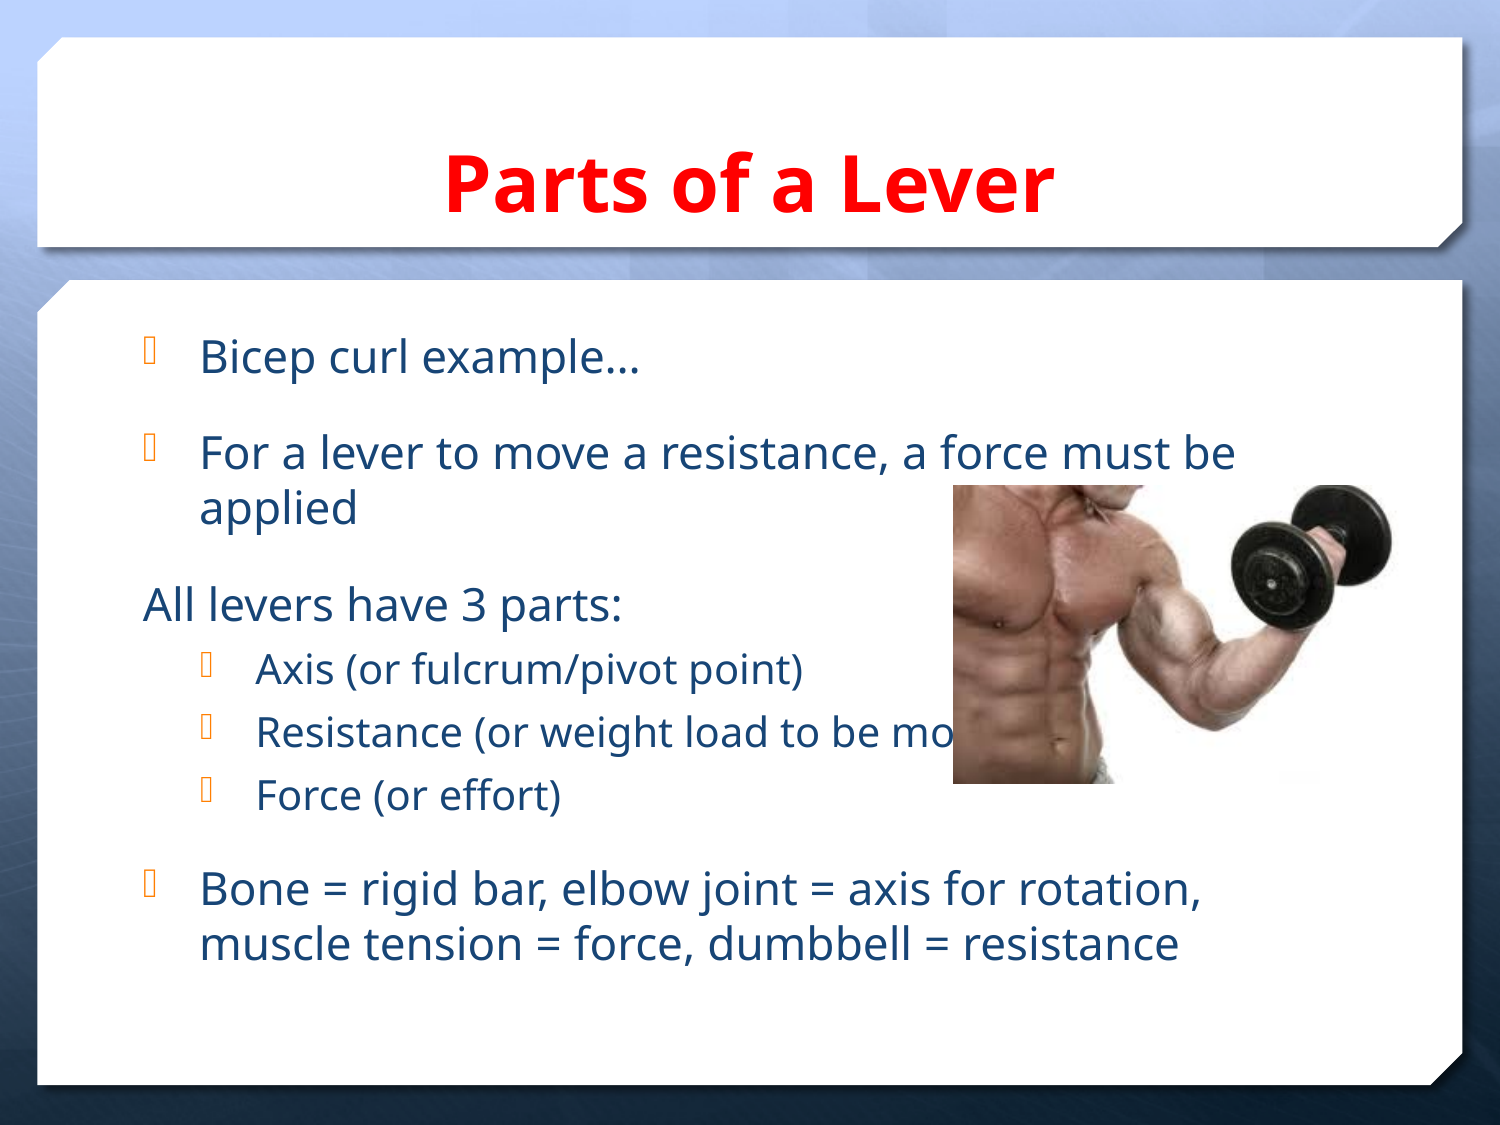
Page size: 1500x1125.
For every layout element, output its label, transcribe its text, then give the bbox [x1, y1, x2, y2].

title Parts of a Lever [127, 48, 1372, 236]
list Bicep curl example… For a lever to move a resistance, a force must be applied All levers have 3 parts: Axis (or fulcrum/pivot point) Resistance (or weight load to be moved) Force (or effort) Bone = rigid bar, elbow joint = axis for rotation, muscle tension = force, dumbbell = resistance [127, 319, 1372, 978]
picture [953, 484, 1405, 785]
